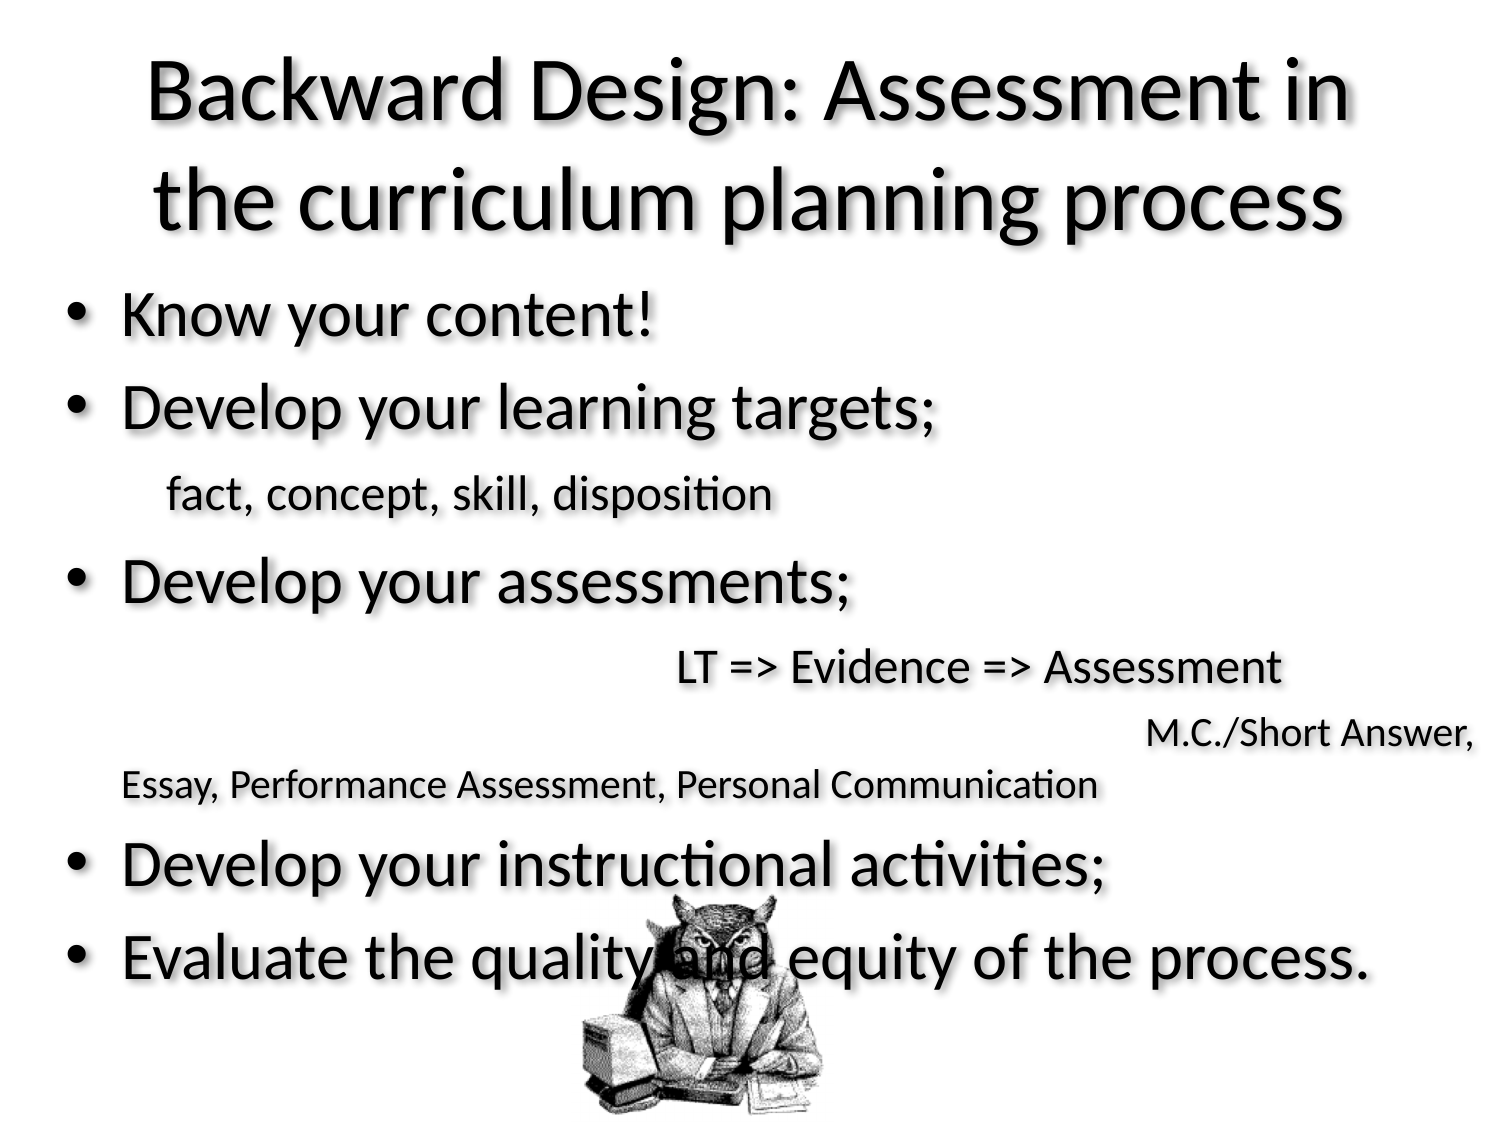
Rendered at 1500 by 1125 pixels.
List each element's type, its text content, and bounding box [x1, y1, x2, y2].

title Backward Design: Assessment in the curriculum planning process [75, 45, 1425, 233]
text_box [571, 890, 835, 1122]
list Know your content! Develop your learning targets; fact, concept, skill, disposition Develop your assessments; LT => Evidence => Assessment M.C./Short Answer, Essay, Performance Assessment, Personal Communication Develop your instructional activities; Evaluate the quality and equity of the process. [50, 262, 1500, 1005]
